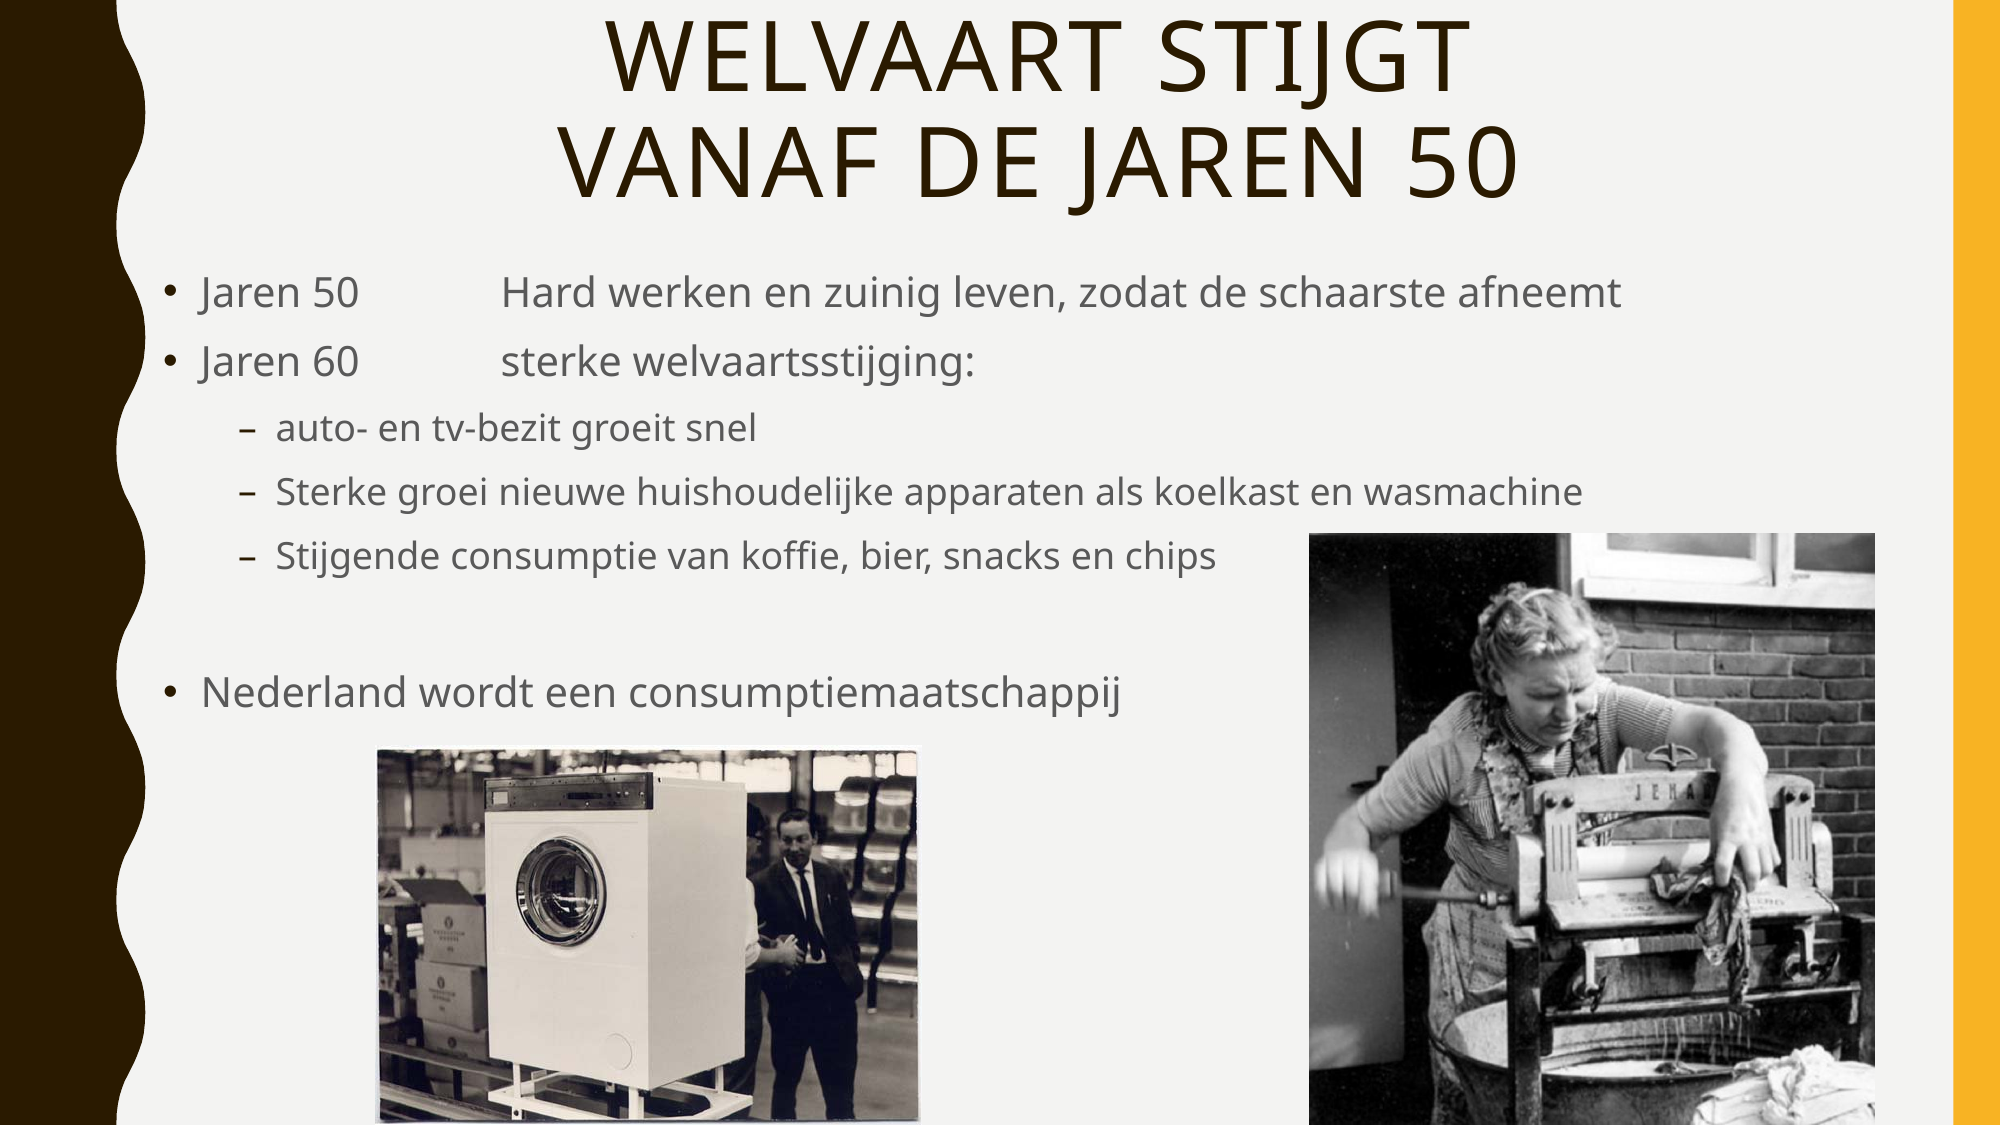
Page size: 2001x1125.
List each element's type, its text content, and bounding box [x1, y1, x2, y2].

picture [1309, 533, 1875, 1125]
picture [374, 745, 922, 1125]
title WELVAART STIJGT VANAF DE JAREN 50 [205, 0, 1875, 227]
list Jaren 50 Hard werken en zuinig leven, zodat de schaarste afneemt Jaren 60 sterke welvaartsstijging: auto- en tv-bezit groeit snel Sterke groei nieuwe huishoudelijke apparaten als koelkast en wasmachine Stijgende consumptie van koffie, bier, snacks en chips Nederland wordt een consumptiemaatschappij [148, 252, 1950, 1125]
